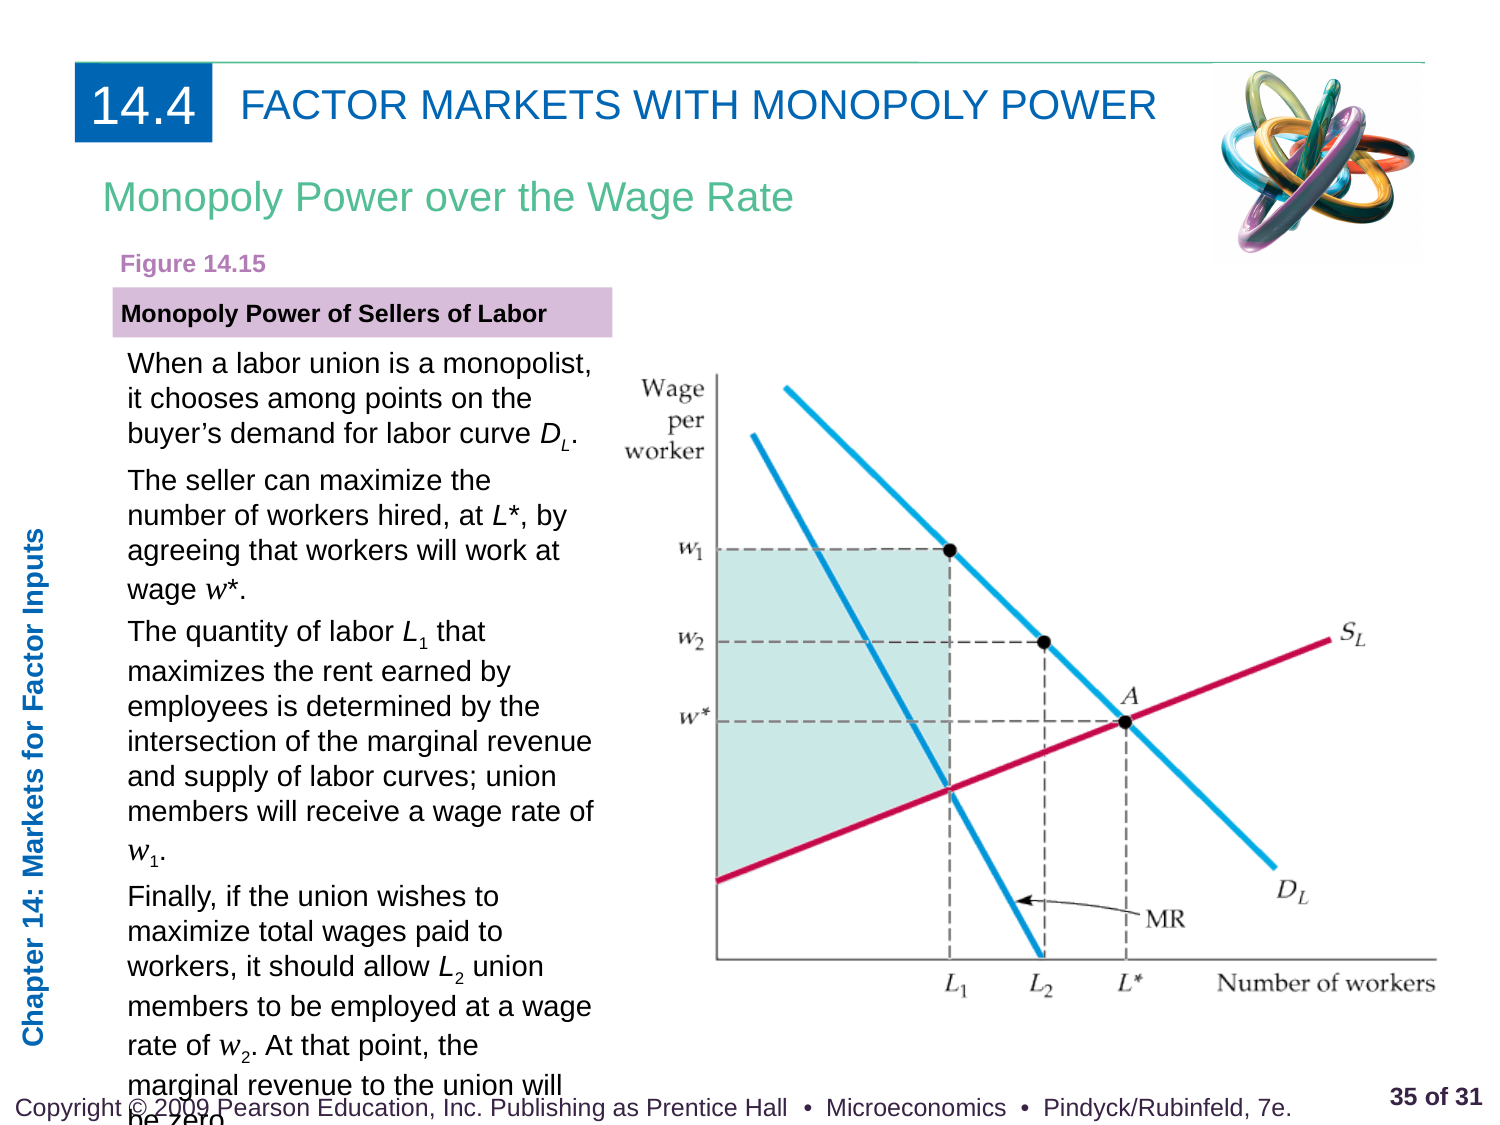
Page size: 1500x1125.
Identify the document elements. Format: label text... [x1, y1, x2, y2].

text_box Figure 14.15 [112, 237, 288, 288]
picture [1212, 63, 1422, 263]
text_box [1420, 62, 1426, 69]
text_box Monopoly Power of Sellers of Labor [112, 287, 613, 337]
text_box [74, 62, 1213, 143]
text_box Monopoly Power over the Wage Rate [87, 162, 1150, 225]
text_box When a labor union is a monopolist, it chooses among points on the buyer’s demand for labor curve DL. The seller can maximize the number of workers hired, at L*, by agreeing that workers will work at wage w*. The quantity of labor L1 that maximizes the rent earned by employees is determined by the intersection of the marginal revenue and supply of labor curves; union members will receive a wage rate of w1. Finally, if the union wishes to maximize total wages paid to workers, it should allow L2 union members to be employed at a wage rate of w2. At that point, the marginal revenue to the union will be zero. [112, 337, 613, 1063]
picture [602, 362, 1476, 1019]
